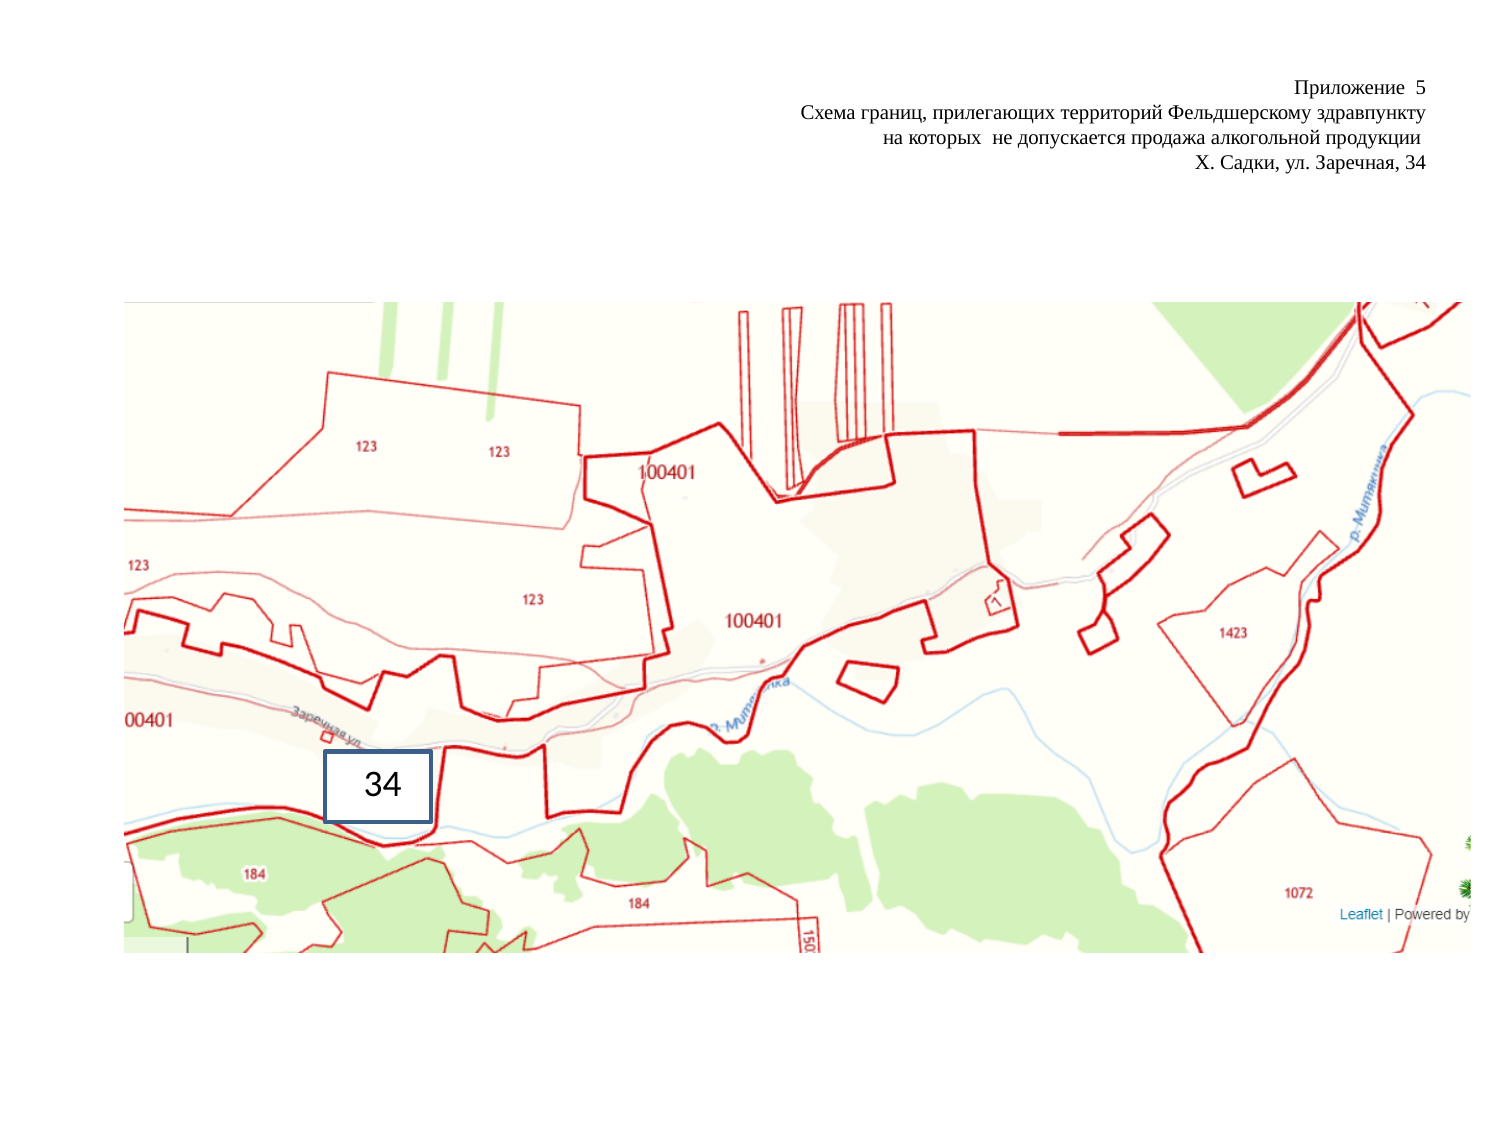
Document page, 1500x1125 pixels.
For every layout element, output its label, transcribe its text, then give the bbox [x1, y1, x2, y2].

text_box Приложение 5 Схема границ, прилегающих территорий Фельдшерскому здравпункту на которых не допускается продажа алкогольной продукции Х. Садки, ул. Заречная, 34 [348, 66, 1441, 181]
picture [123, 302, 1471, 953]
